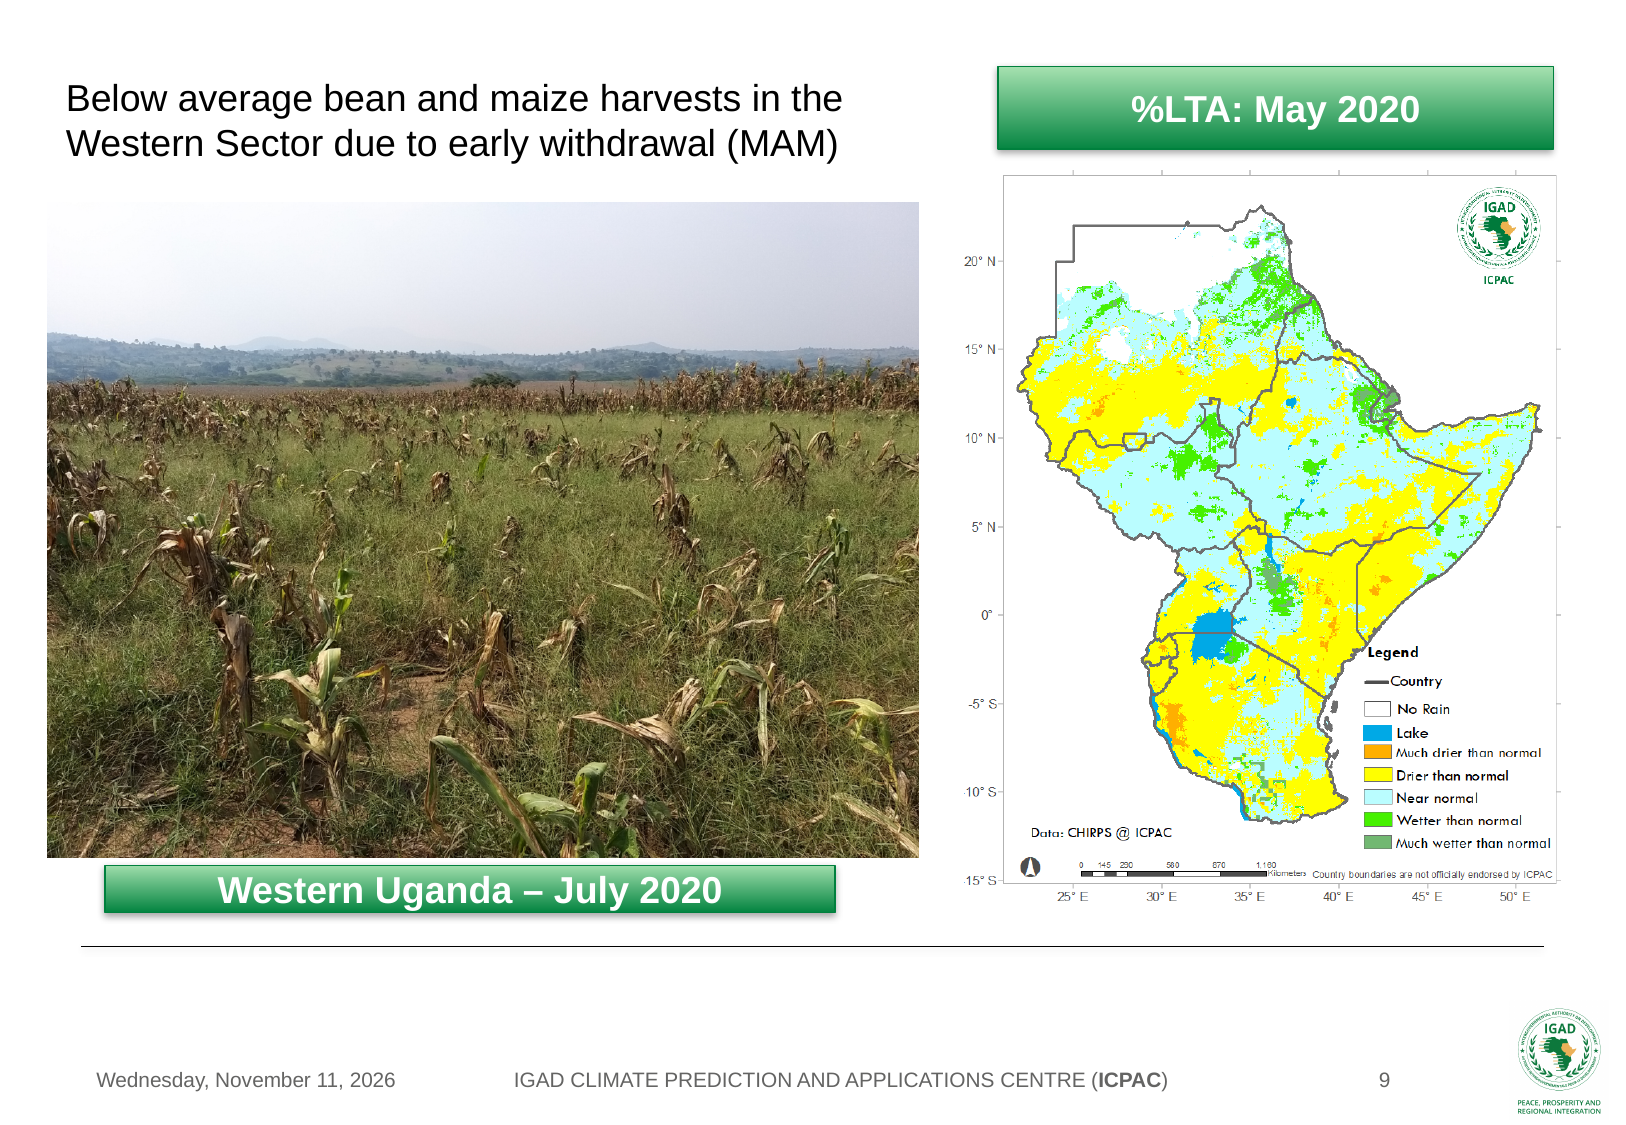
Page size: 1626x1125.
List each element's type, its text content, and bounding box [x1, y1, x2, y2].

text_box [964, 66, 1593, 921]
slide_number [81, 1064, 461, 1094]
text_box Below average bean and maize harvests in the Western Sector due to early withdrawal (MAM) [51, 66, 925, 172]
picture [1509, 1000, 1609, 1120]
slide_number 9 [1352, 1064, 1417, 1094]
footer IGAD CLIMATE PREDICTION AND APPLICATIONS CENTRE (ICPAC) [487, 1064, 1195, 1094]
picture [47, 202, 919, 858]
text_box Western Uganda – July 2020 [104, 866, 836, 913]
